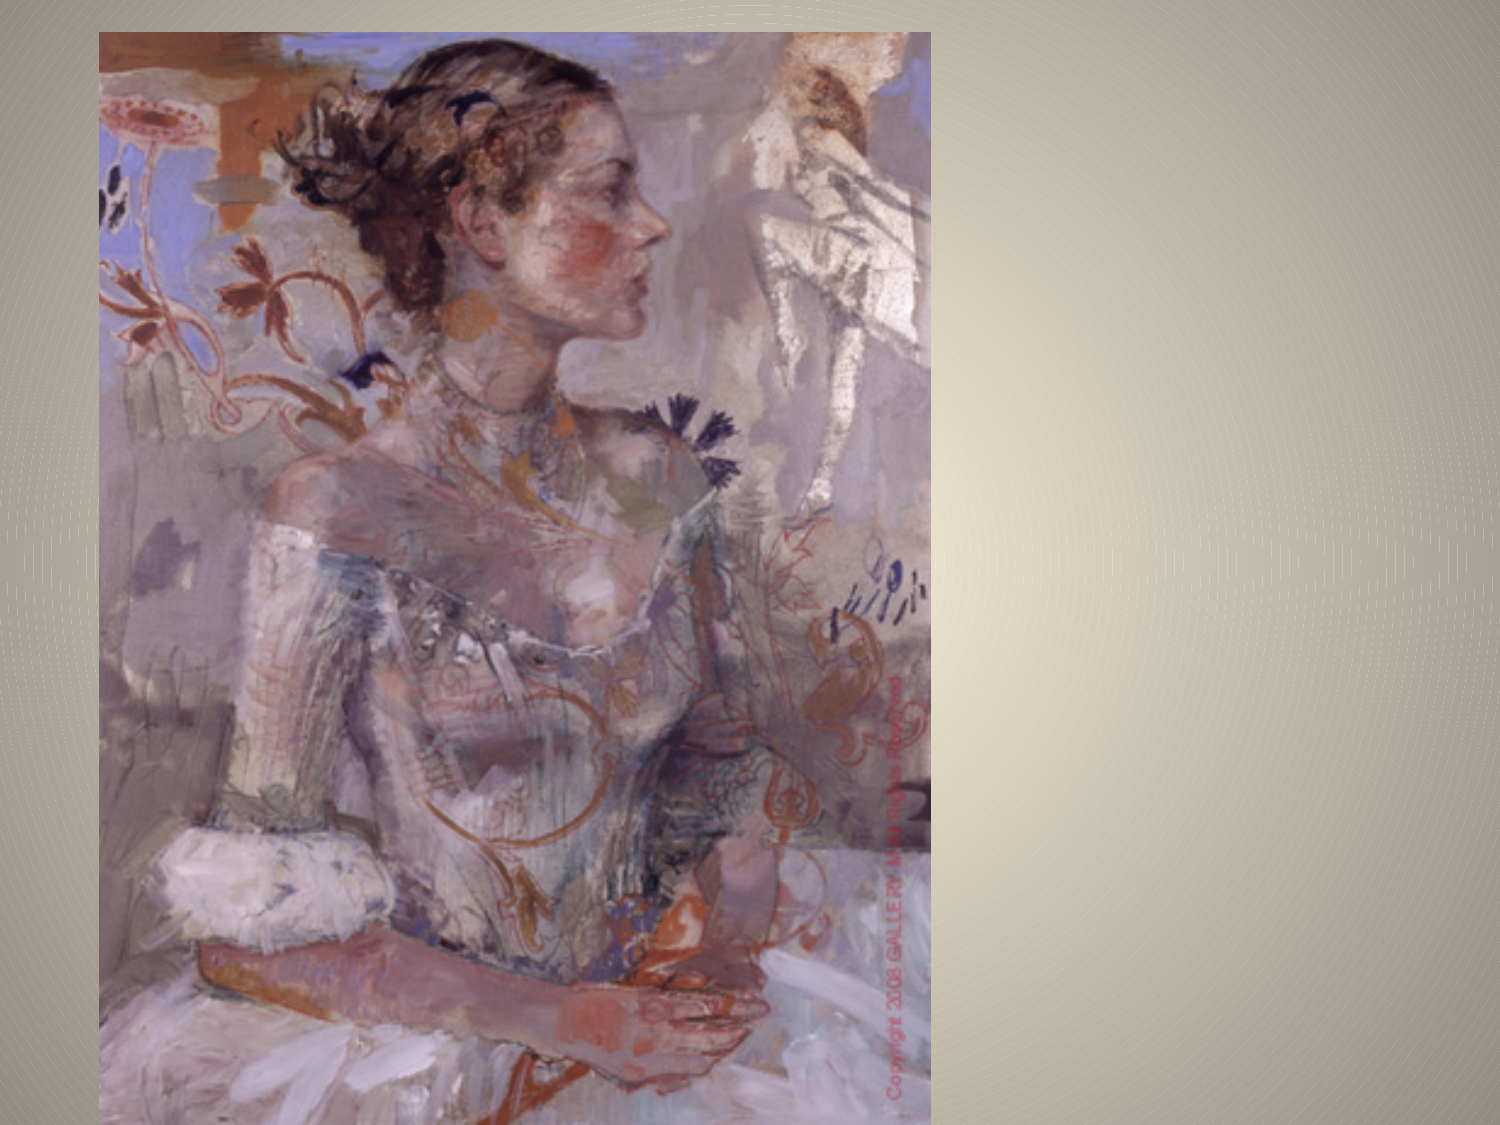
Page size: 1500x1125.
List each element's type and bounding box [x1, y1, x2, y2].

picture [99, 32, 931, 1125]
